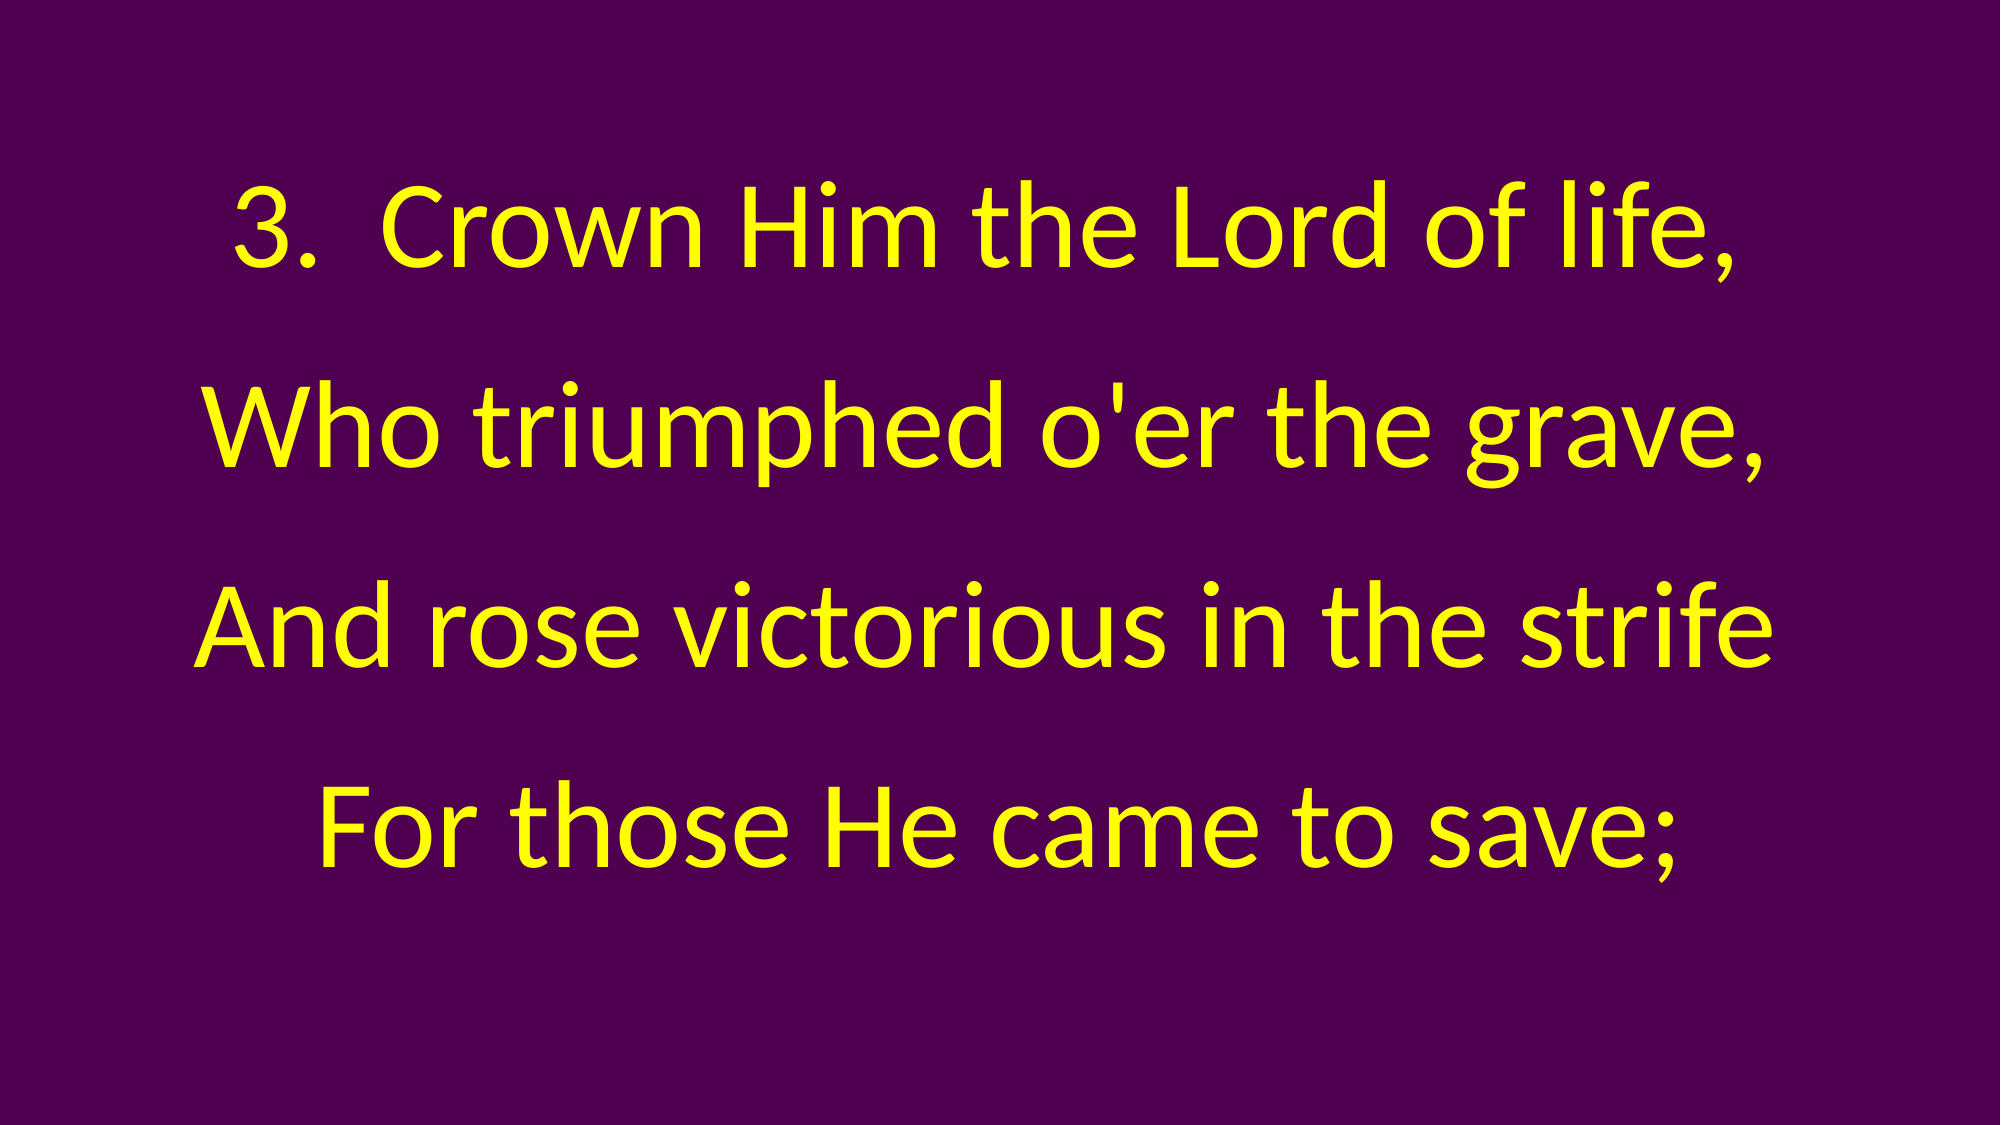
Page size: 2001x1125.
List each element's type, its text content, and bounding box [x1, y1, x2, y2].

text_box Crown Him the Lord of life, Who triumphed o'er the grave, And rose victorious in the strife For those He came to save; [0, 135, 2000, 901]
